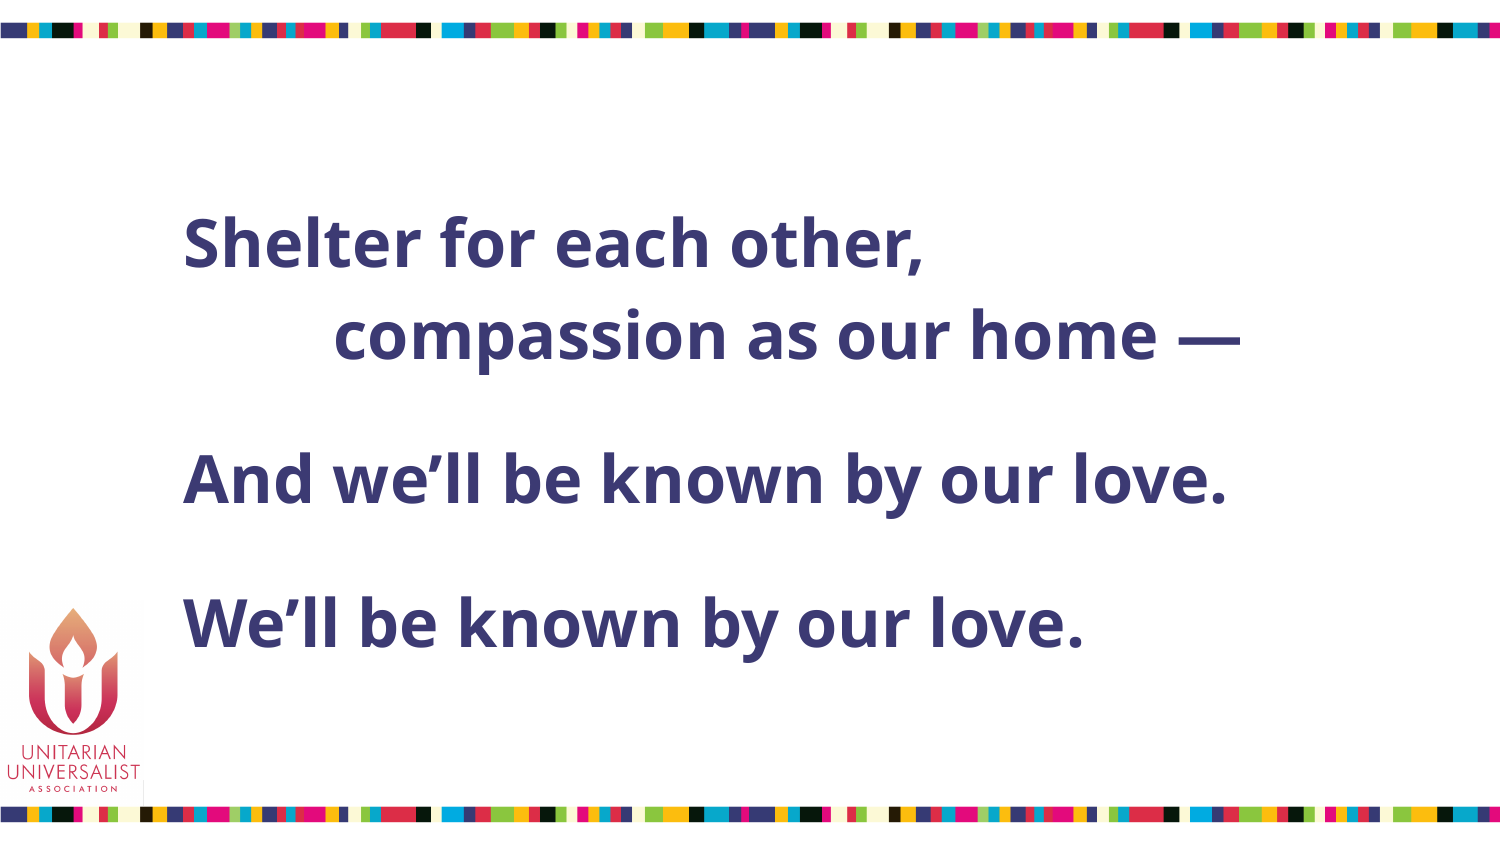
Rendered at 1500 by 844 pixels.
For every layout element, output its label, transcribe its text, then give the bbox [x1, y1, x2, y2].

picture [0, 22, 1500, 40]
text_box Shelter for each other, compassion as our home — And we’ll be known by our love. We’ll be known by our love. [168, 174, 1421, 677]
picture [0, 600, 1500, 824]
